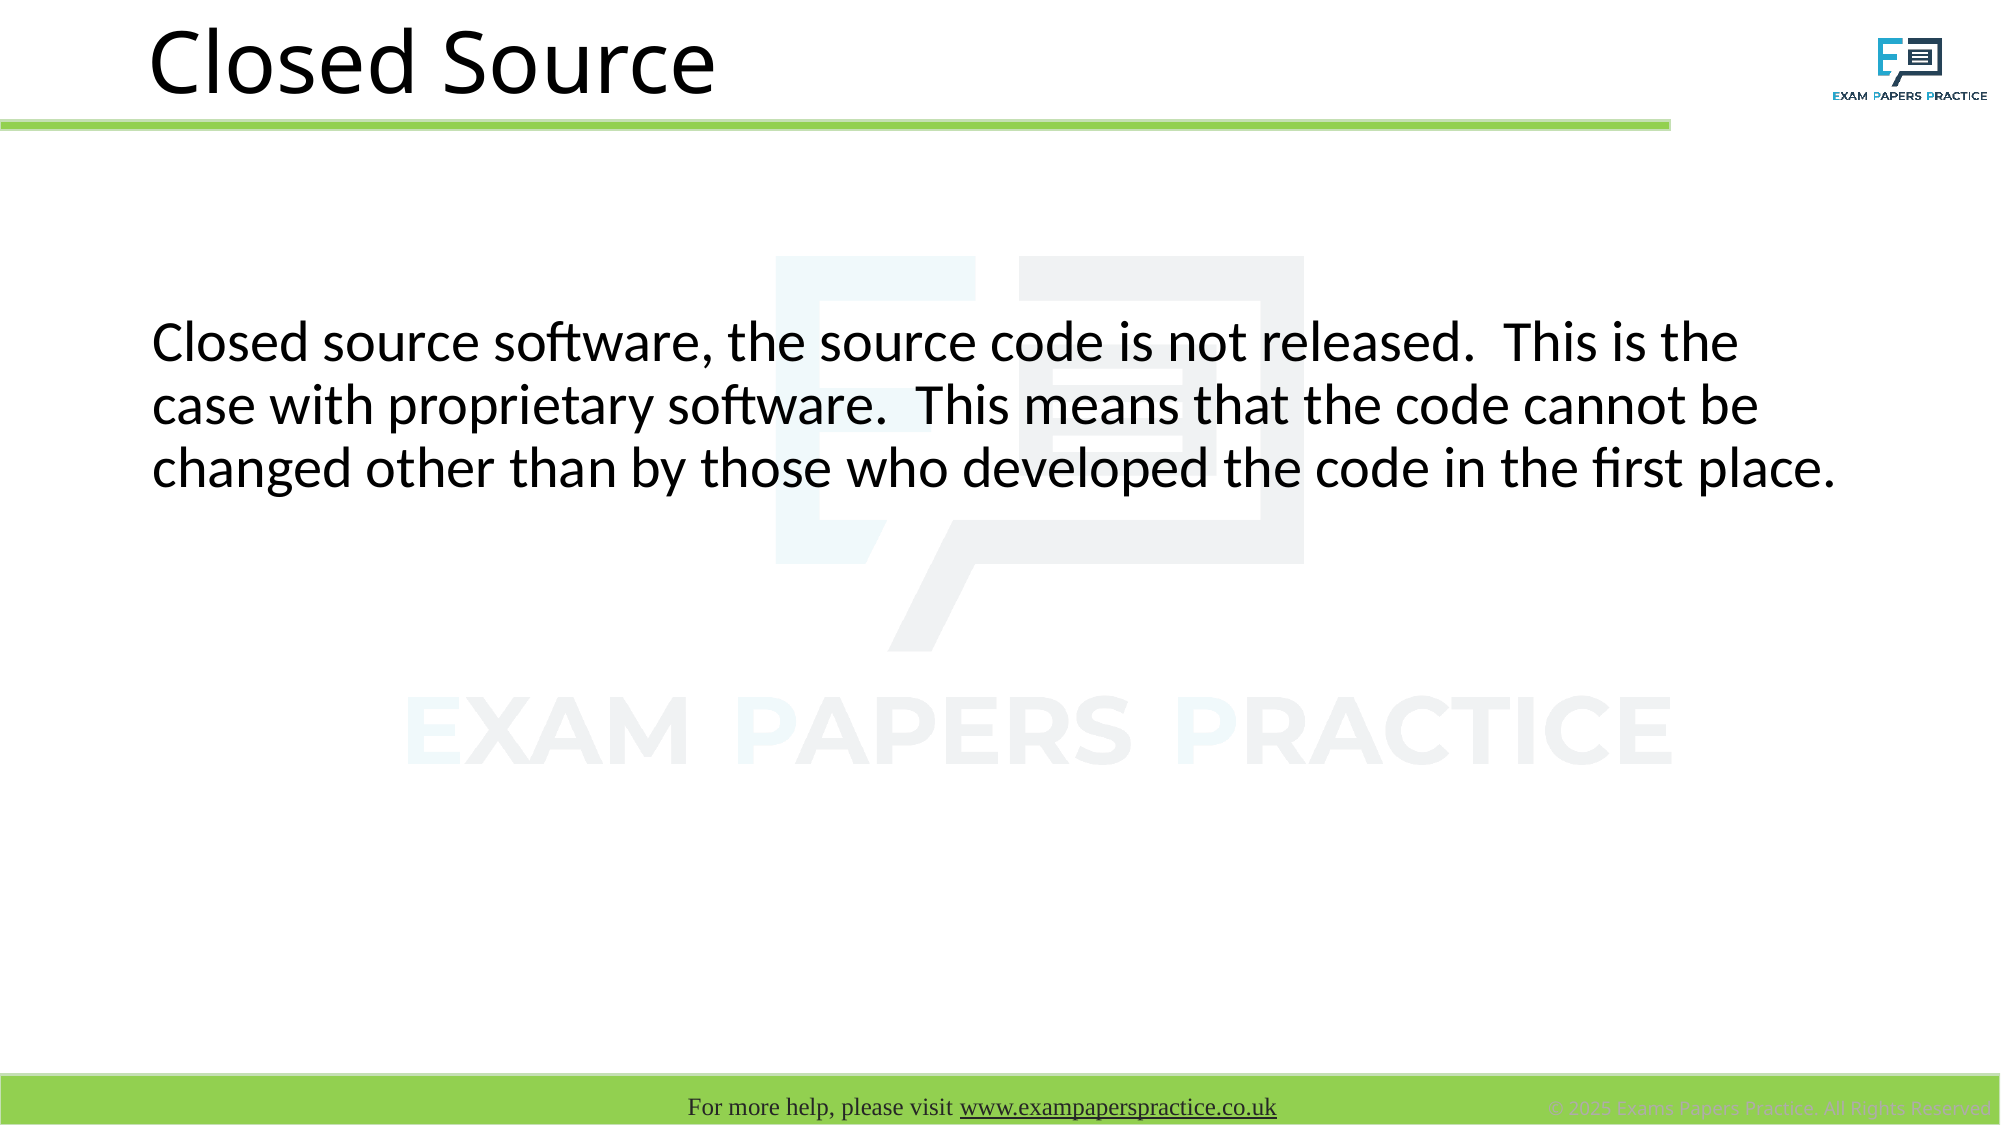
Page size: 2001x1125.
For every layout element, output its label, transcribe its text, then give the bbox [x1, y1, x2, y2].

list Closed source software, the source code is not released. This is the case with proprietary software. This means that the code cannot be changed other than by those who developed the code in the first place. [137, 304, 1863, 1018]
title Closed Source [132, 11, 1858, 121]
